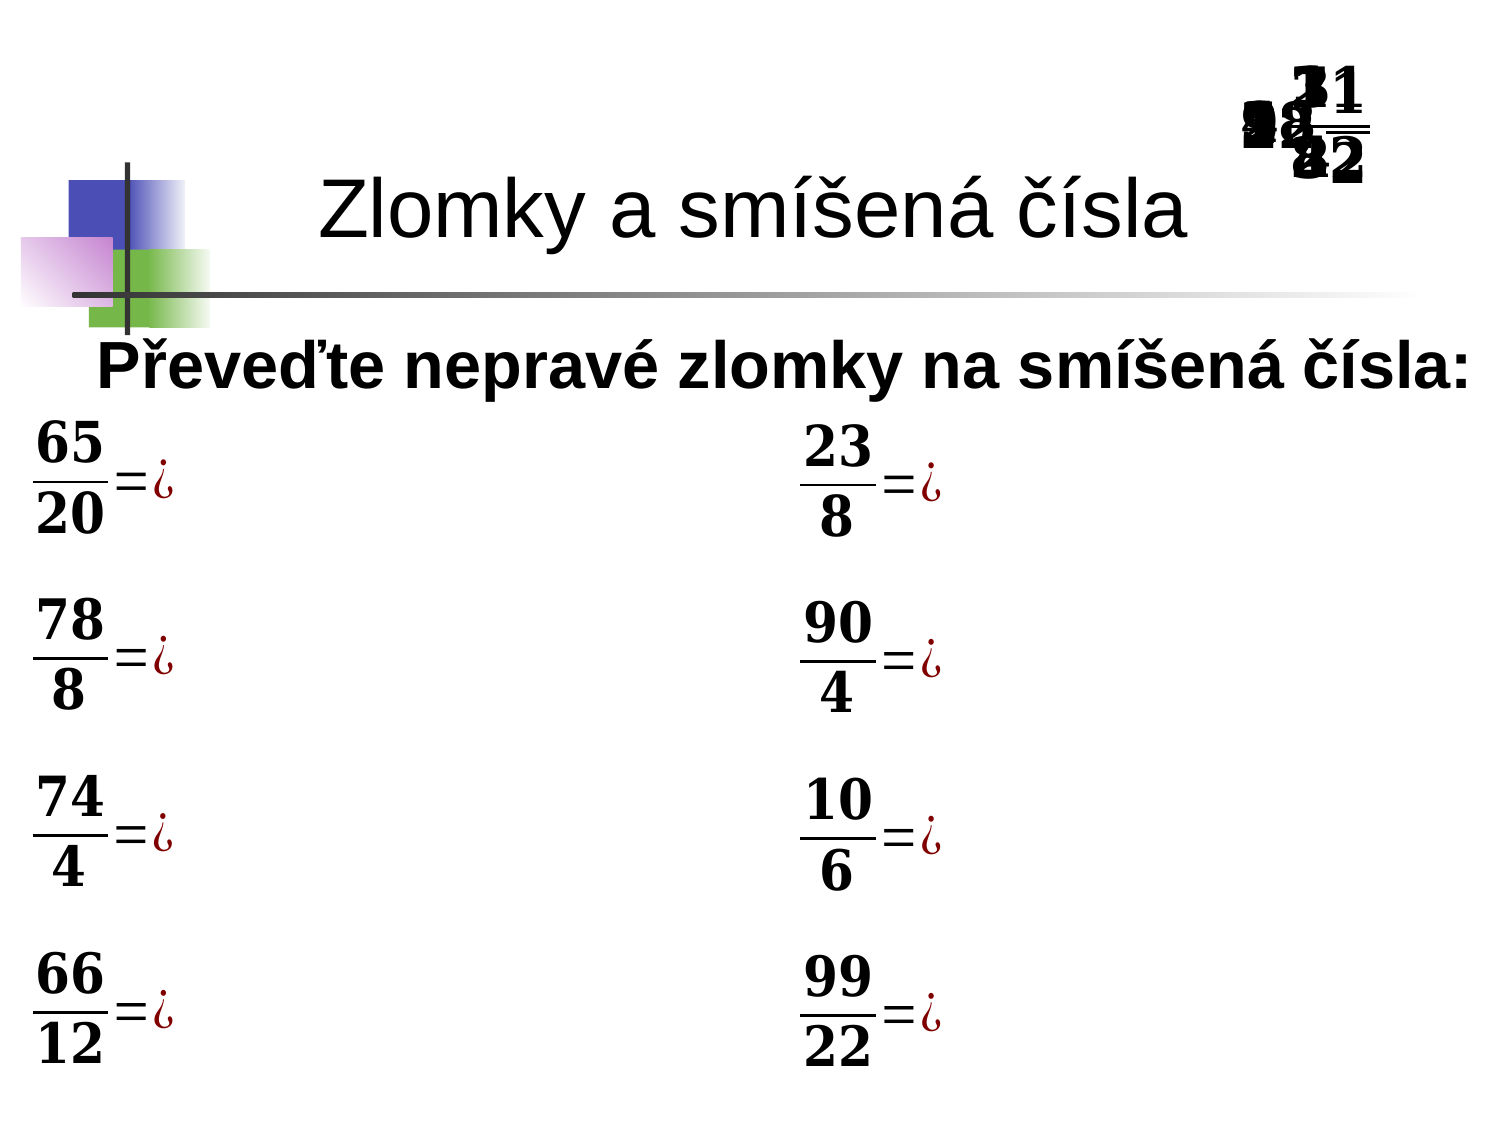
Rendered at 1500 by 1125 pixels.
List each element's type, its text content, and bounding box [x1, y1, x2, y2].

text_box Zlomky a smíšená čísla [266, 146, 1241, 262]
text_box Převeďte nepravé zlomky na smíšená čísla: [76, 314, 1495, 409]
